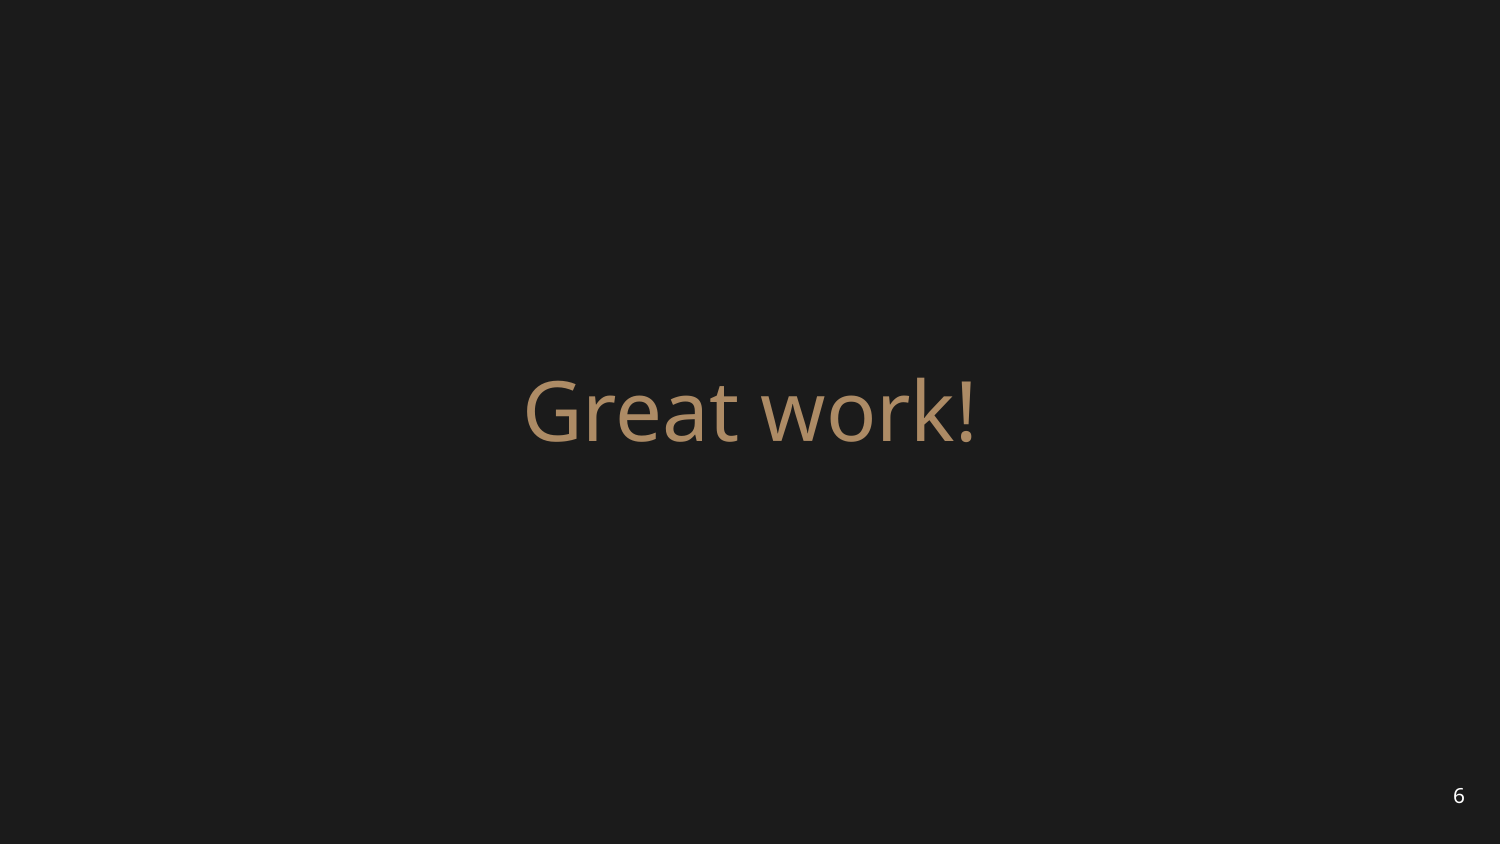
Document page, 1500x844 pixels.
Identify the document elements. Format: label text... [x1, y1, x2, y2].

slide_number 6 [1389, 764, 1480, 830]
title Great work! [51, 72, 1449, 753]
